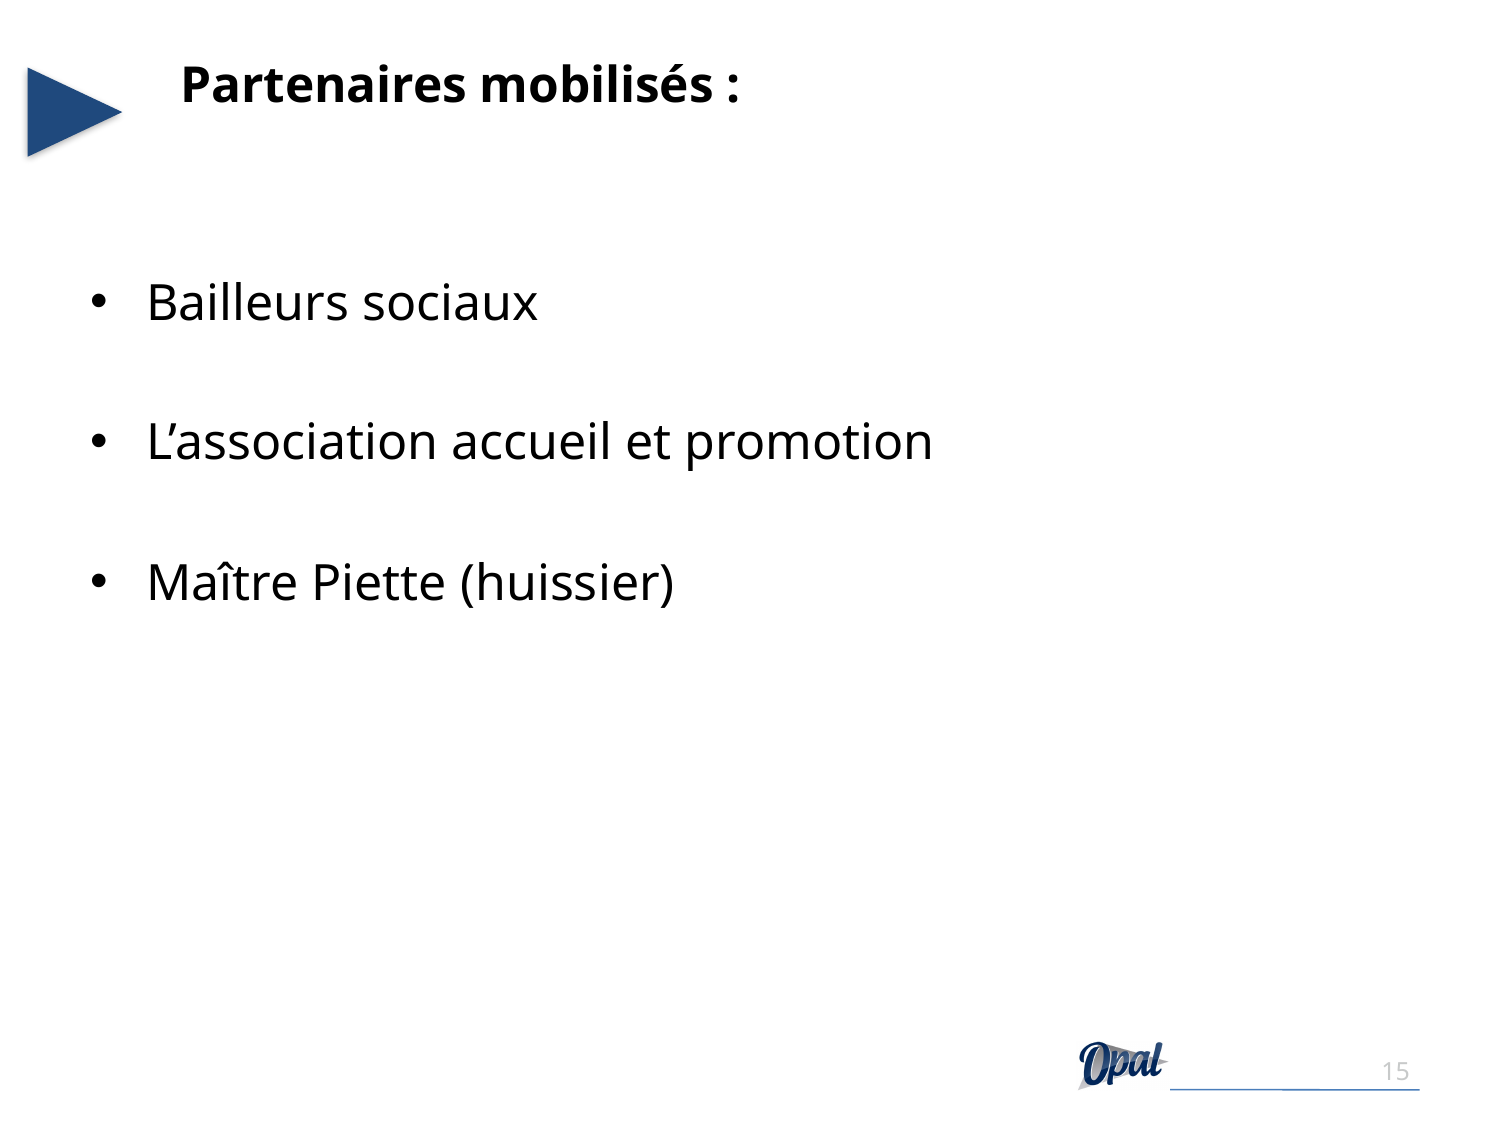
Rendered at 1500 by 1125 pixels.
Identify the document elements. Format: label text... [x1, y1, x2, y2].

title Partenaires mobilisés : [165, 45, 1425, 180]
list Bailleurs sociaux L’association accueil et promotion Maître Piette (huissier) [75, 262, 1425, 738]
slide_number 15 [1074, 1042, 1425, 1103]
